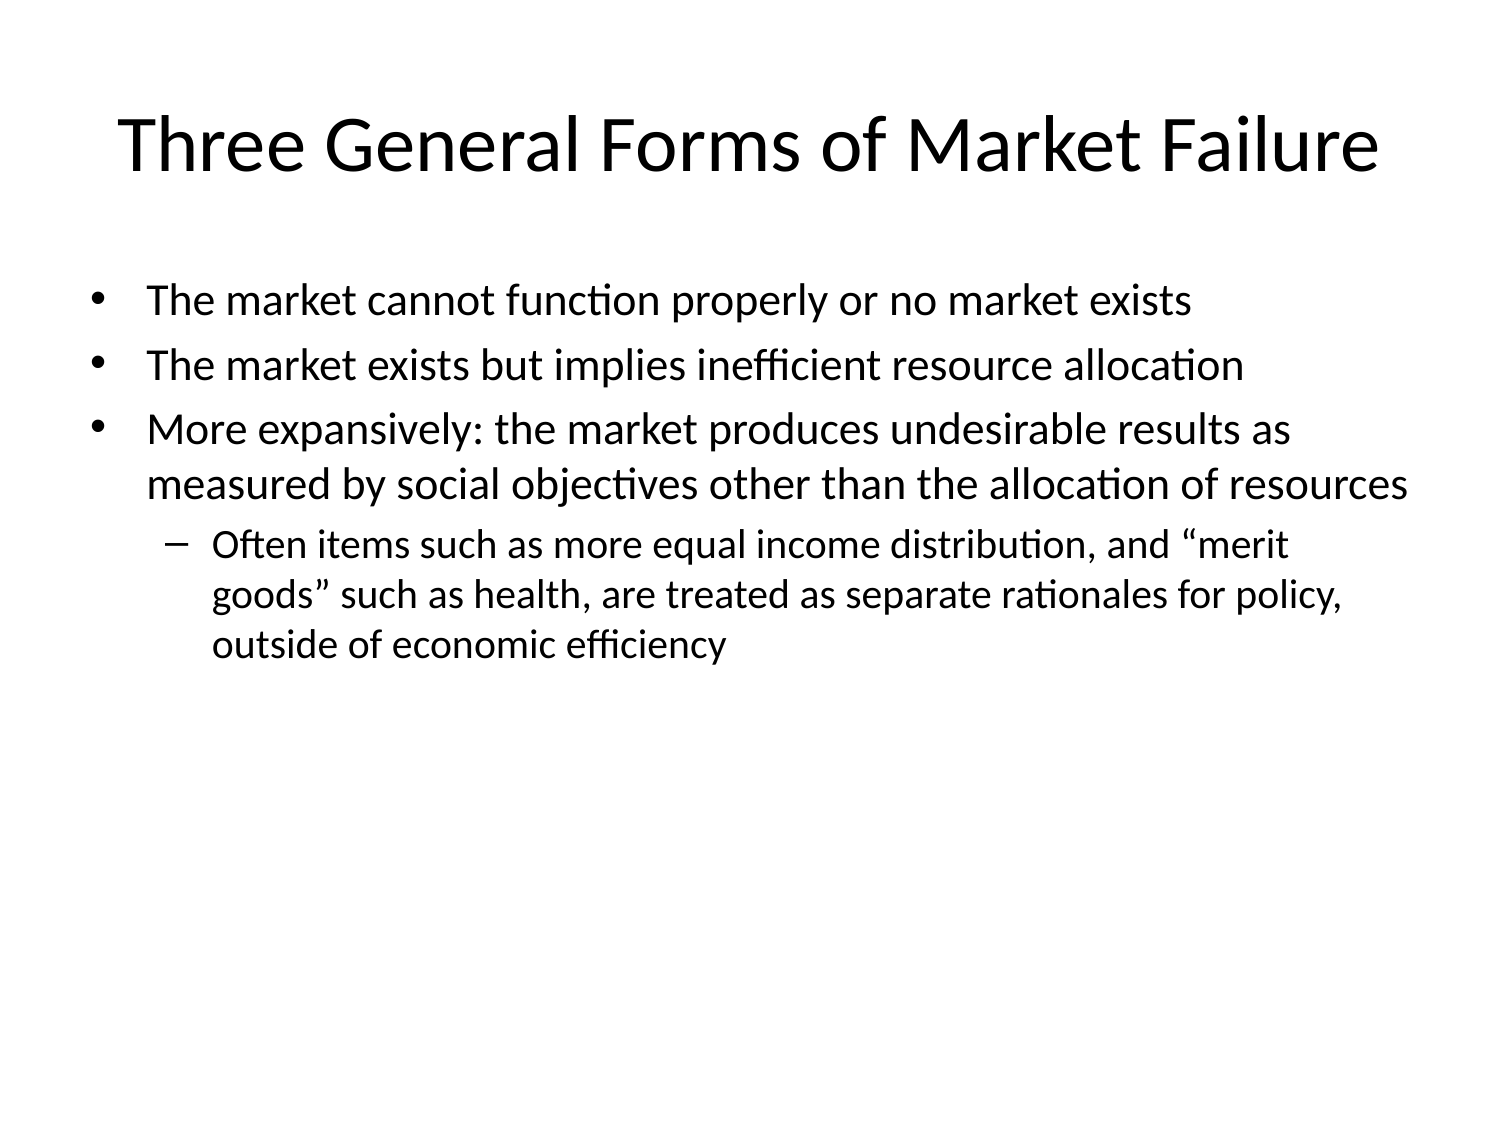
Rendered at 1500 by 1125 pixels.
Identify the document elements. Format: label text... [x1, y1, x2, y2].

title Three General Forms of Market Failure [75, 45, 1425, 233]
list The market cannot function properly or no market exists The market exists but implies inefficient resource allocation More expansively: the market produces undesirable results as measured by social objectives other than the allocation of resources Often items such as more equal income distribution, and “merit goods” such as health, are treated as separate rationales for policy, outside of economic efficiency [75, 262, 1425, 1005]
